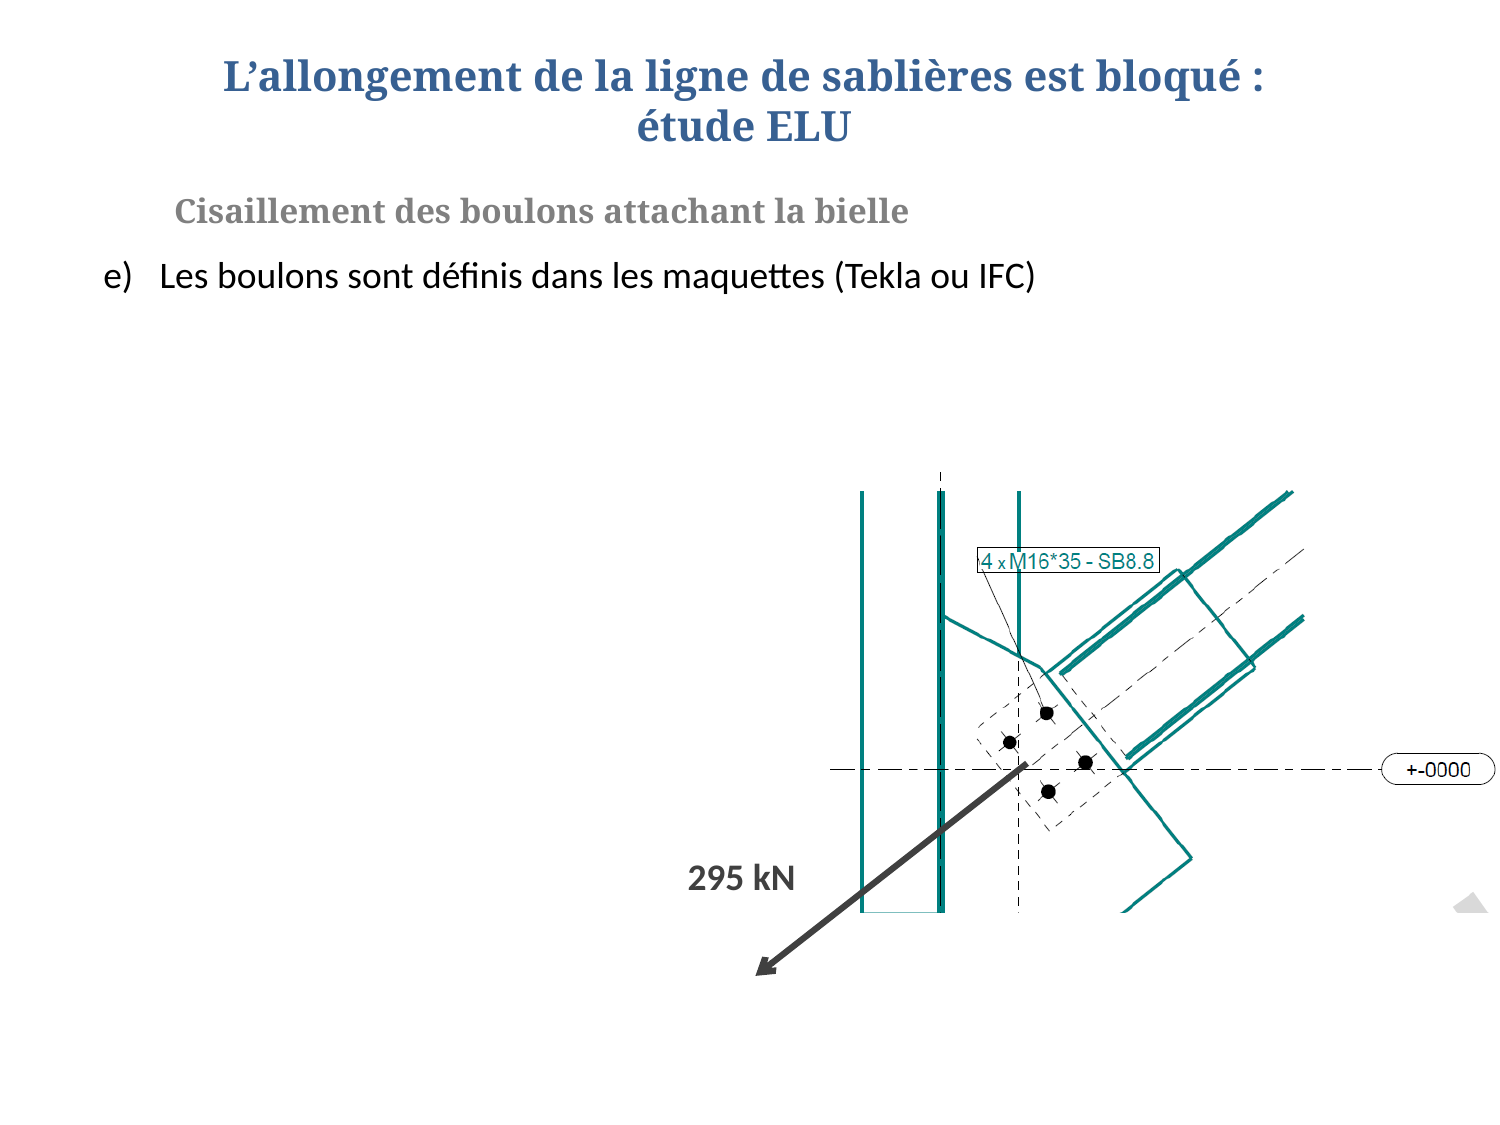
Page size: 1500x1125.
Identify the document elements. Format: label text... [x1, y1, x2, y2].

text_box Les boulons sont définis dans les maquettes (Tekla ou IFC) [88, 243, 1424, 394]
text_box L’allongement de la ligne de sablières est bloqué : étude ELU Cisaillement des boulons attachant la bielle [159, 42, 1329, 238]
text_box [672, 467, 1500, 977]
